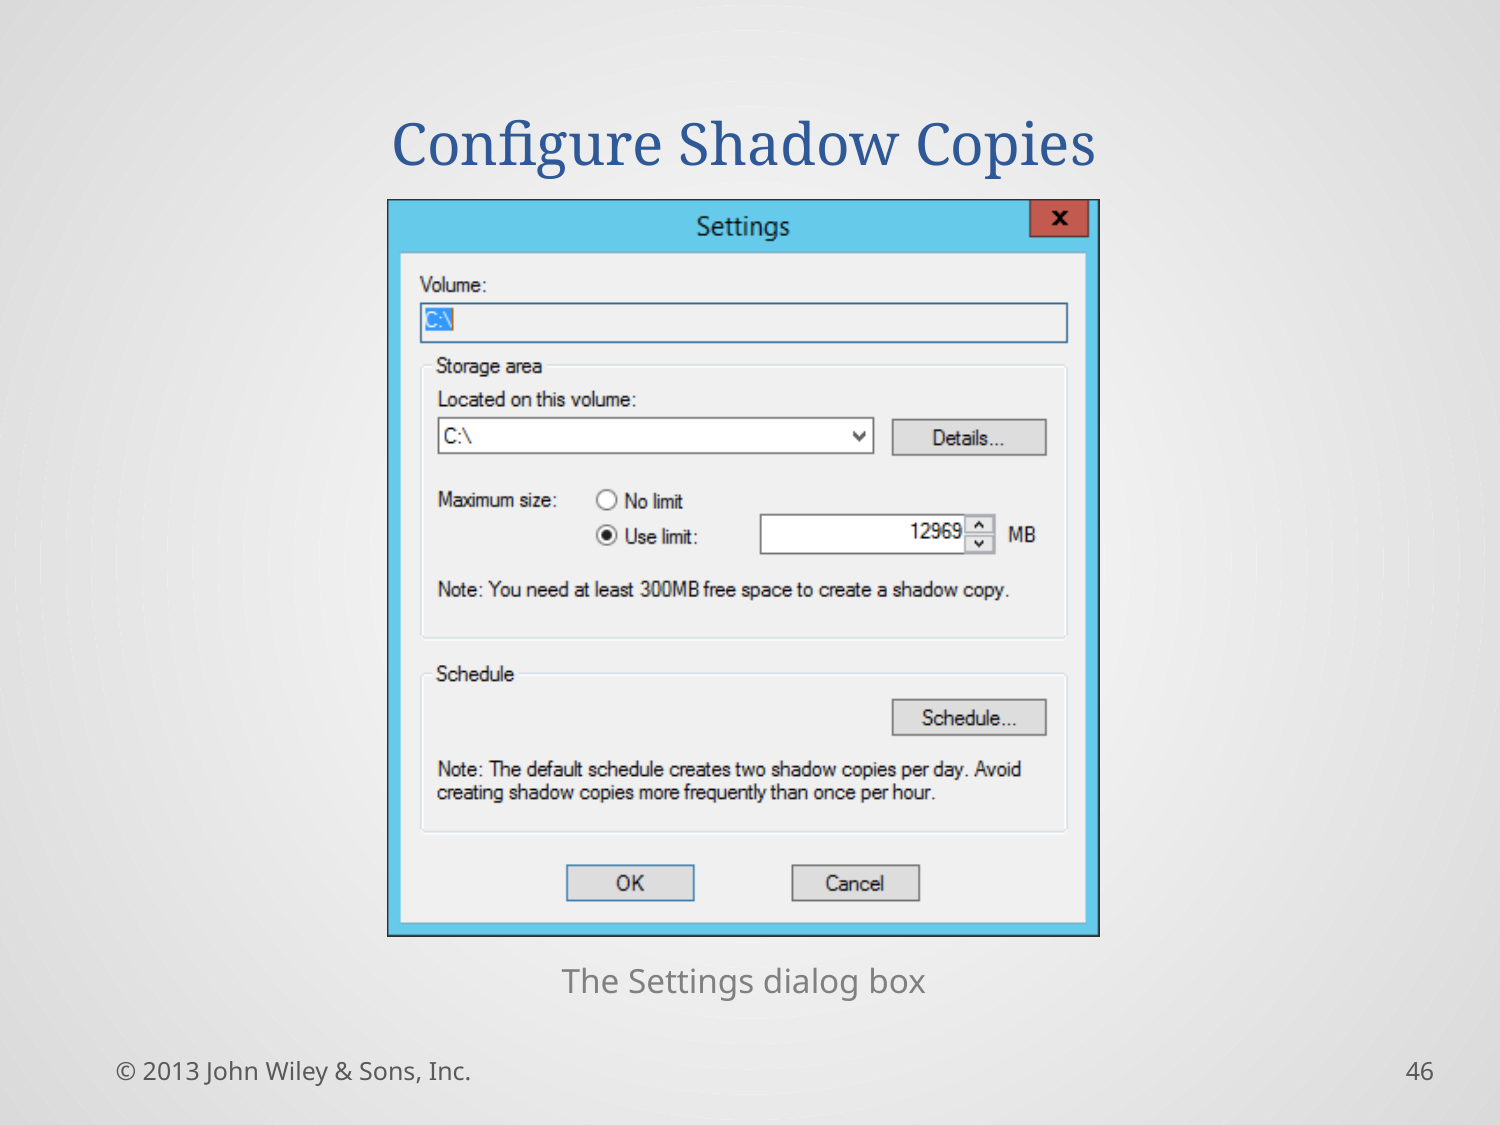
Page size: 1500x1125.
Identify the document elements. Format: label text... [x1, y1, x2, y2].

picture [387, 199, 1101, 937]
slide_number 46 [1401, 1042, 1494, 1103]
footer © 2013 John Wiley & Sons, Inc. [108, 1042, 576, 1103]
title Configure Shadow Copies [275, 37, 1213, 185]
list The Settings dialog box [275, 953, 1213, 1041]
